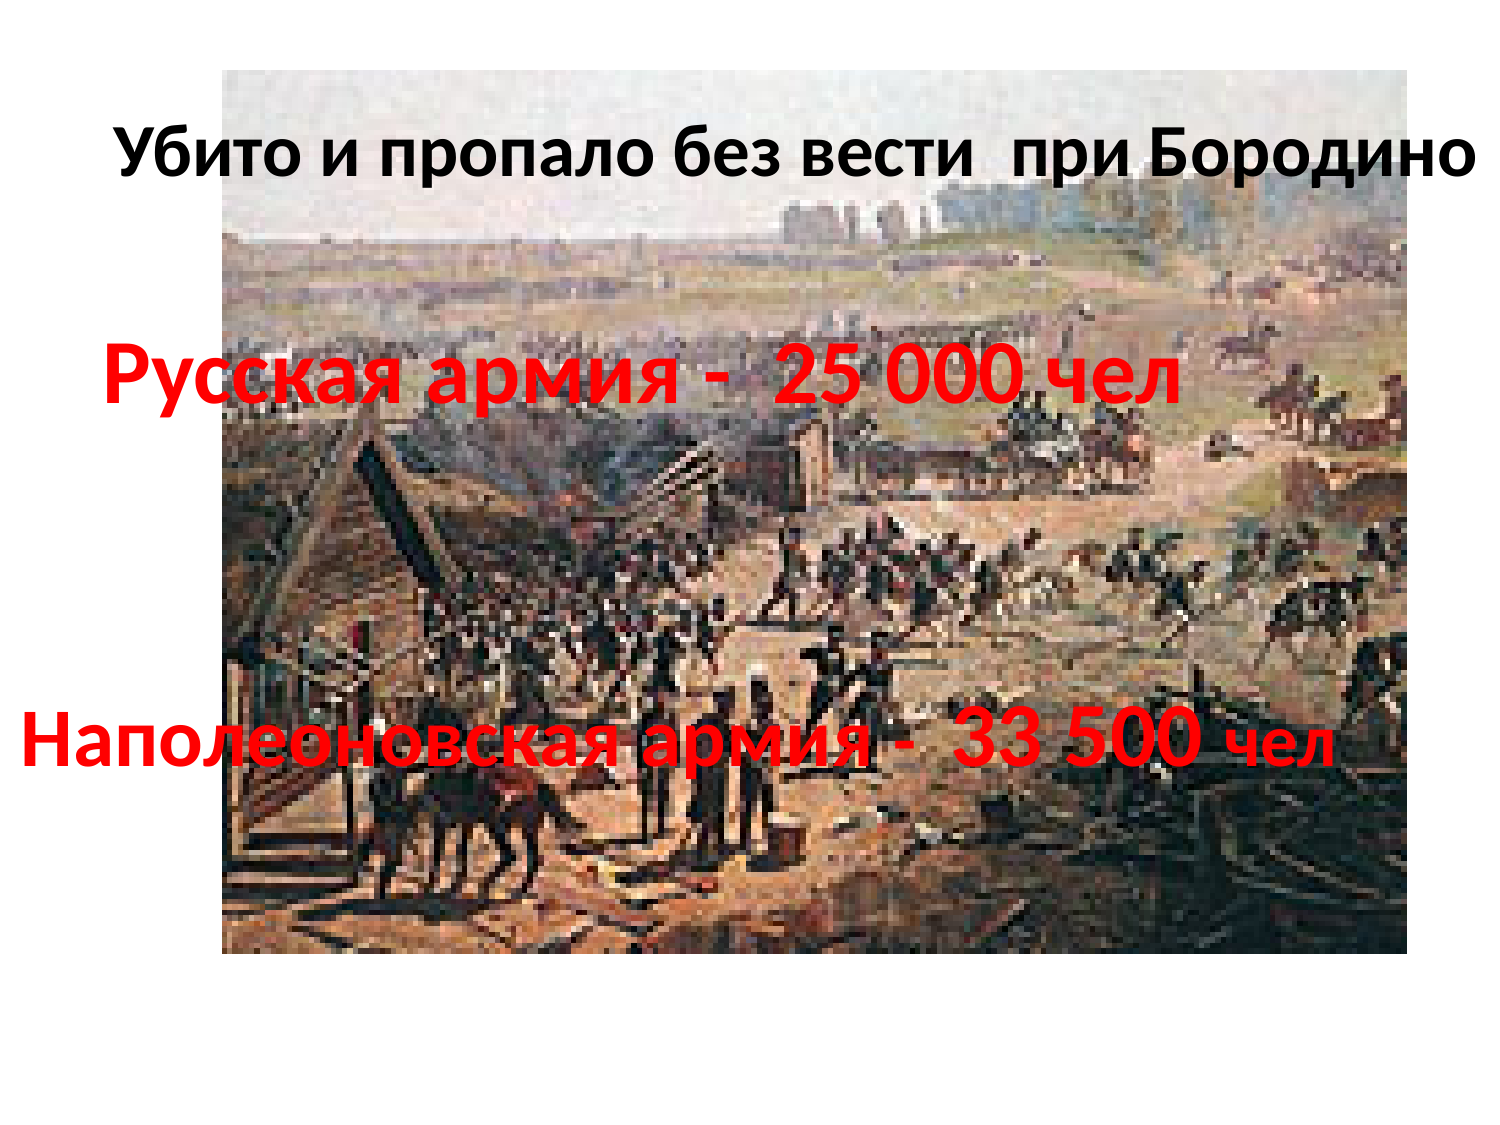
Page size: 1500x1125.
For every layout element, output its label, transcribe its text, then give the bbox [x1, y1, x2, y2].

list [222, 70, 1407, 955]
text_box Убито и пропало без вести при Бородино [98, 93, 217, 199]
text_box Убито и пропало без вести при Бородино [1411, 93, 1494, 199]
text_box Русская армия - 25 000 чел [87, 304, 217, 430]
text_box Наполеоновская армия - 33 500 чел [5, 667, 217, 793]
